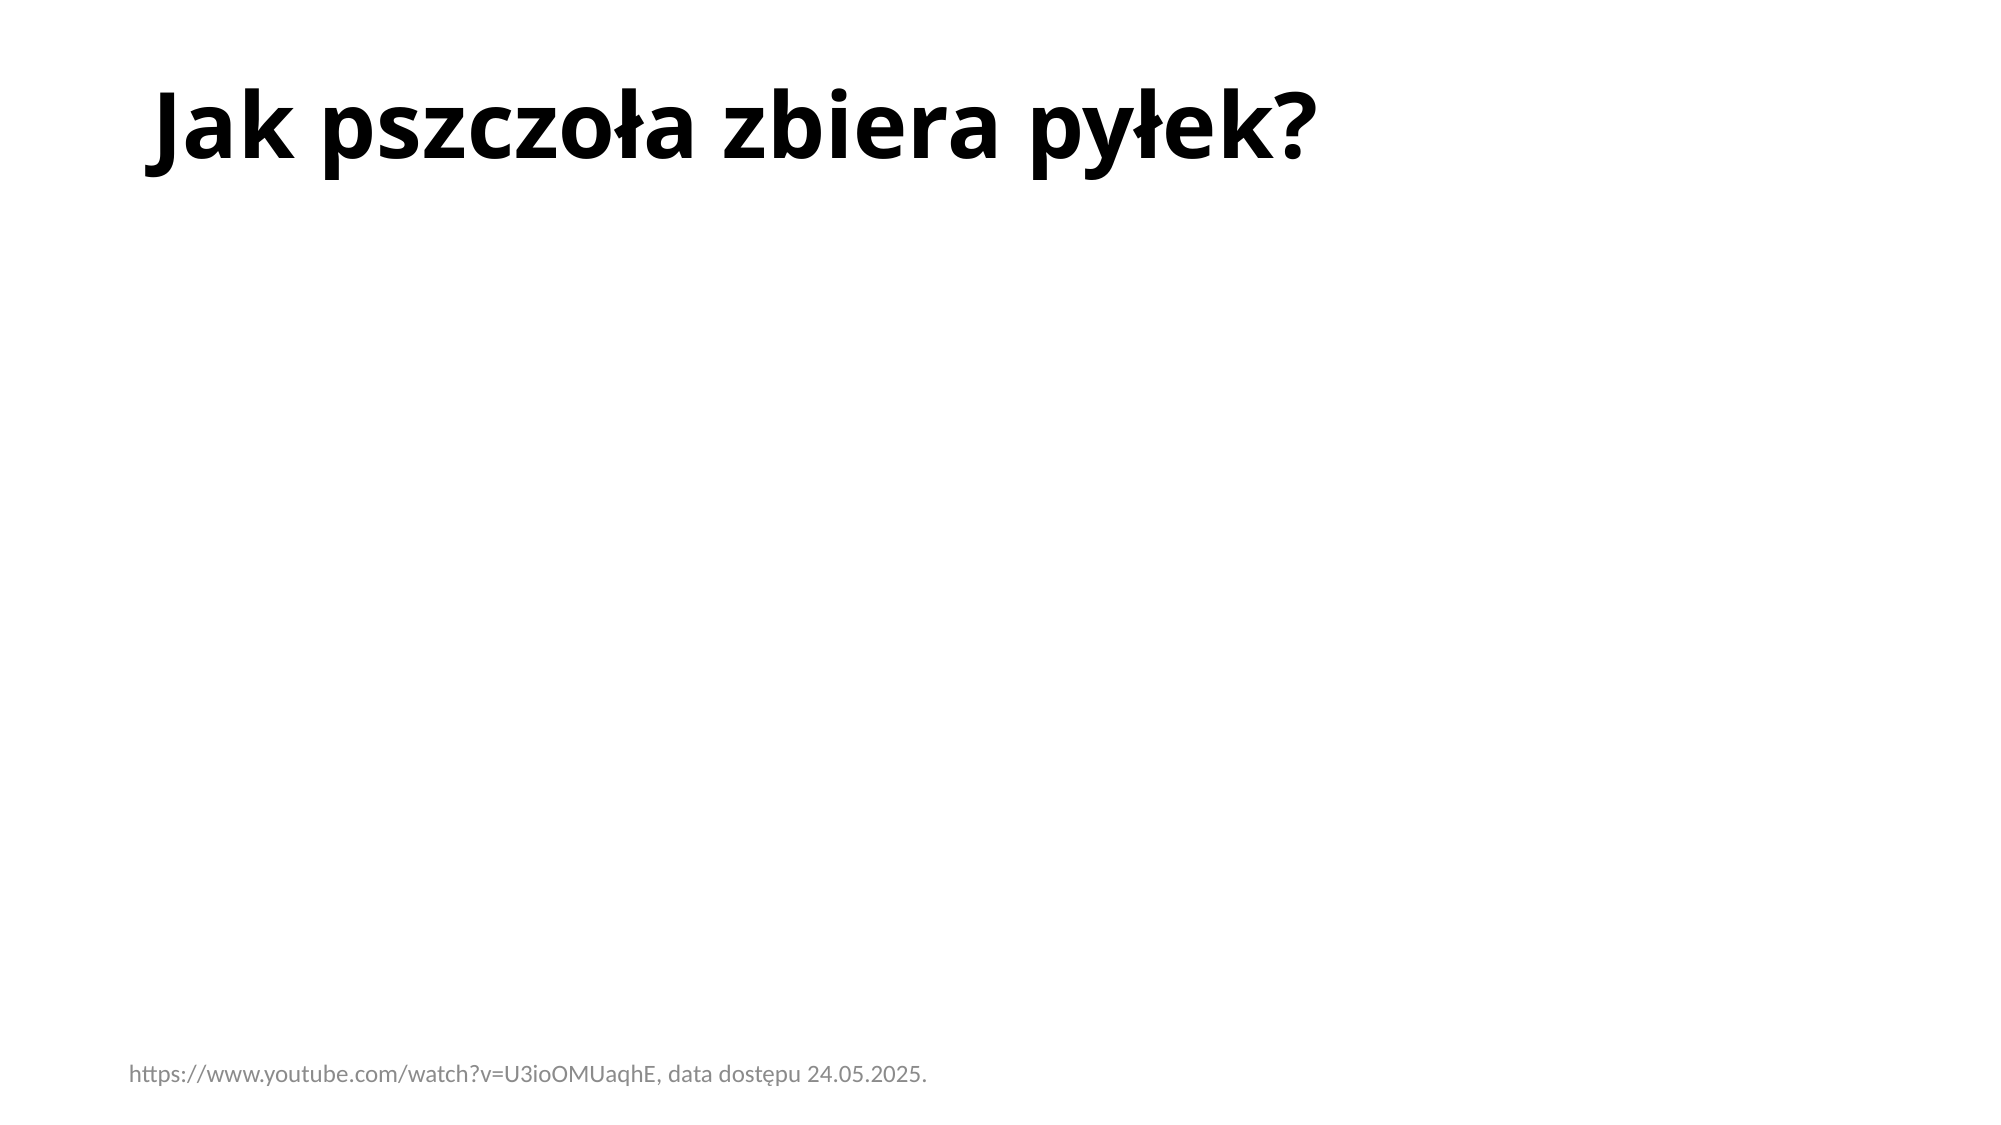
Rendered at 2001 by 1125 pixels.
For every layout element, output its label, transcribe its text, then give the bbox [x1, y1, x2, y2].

title Jak pszczoła zbiera pyłek? [137, 59, 1863, 197]
footer https://www.youtube.com/watch?v=U3ioOMUaqhE, data dostępu 24.05.2025. [114, 1042, 1338, 1103]
